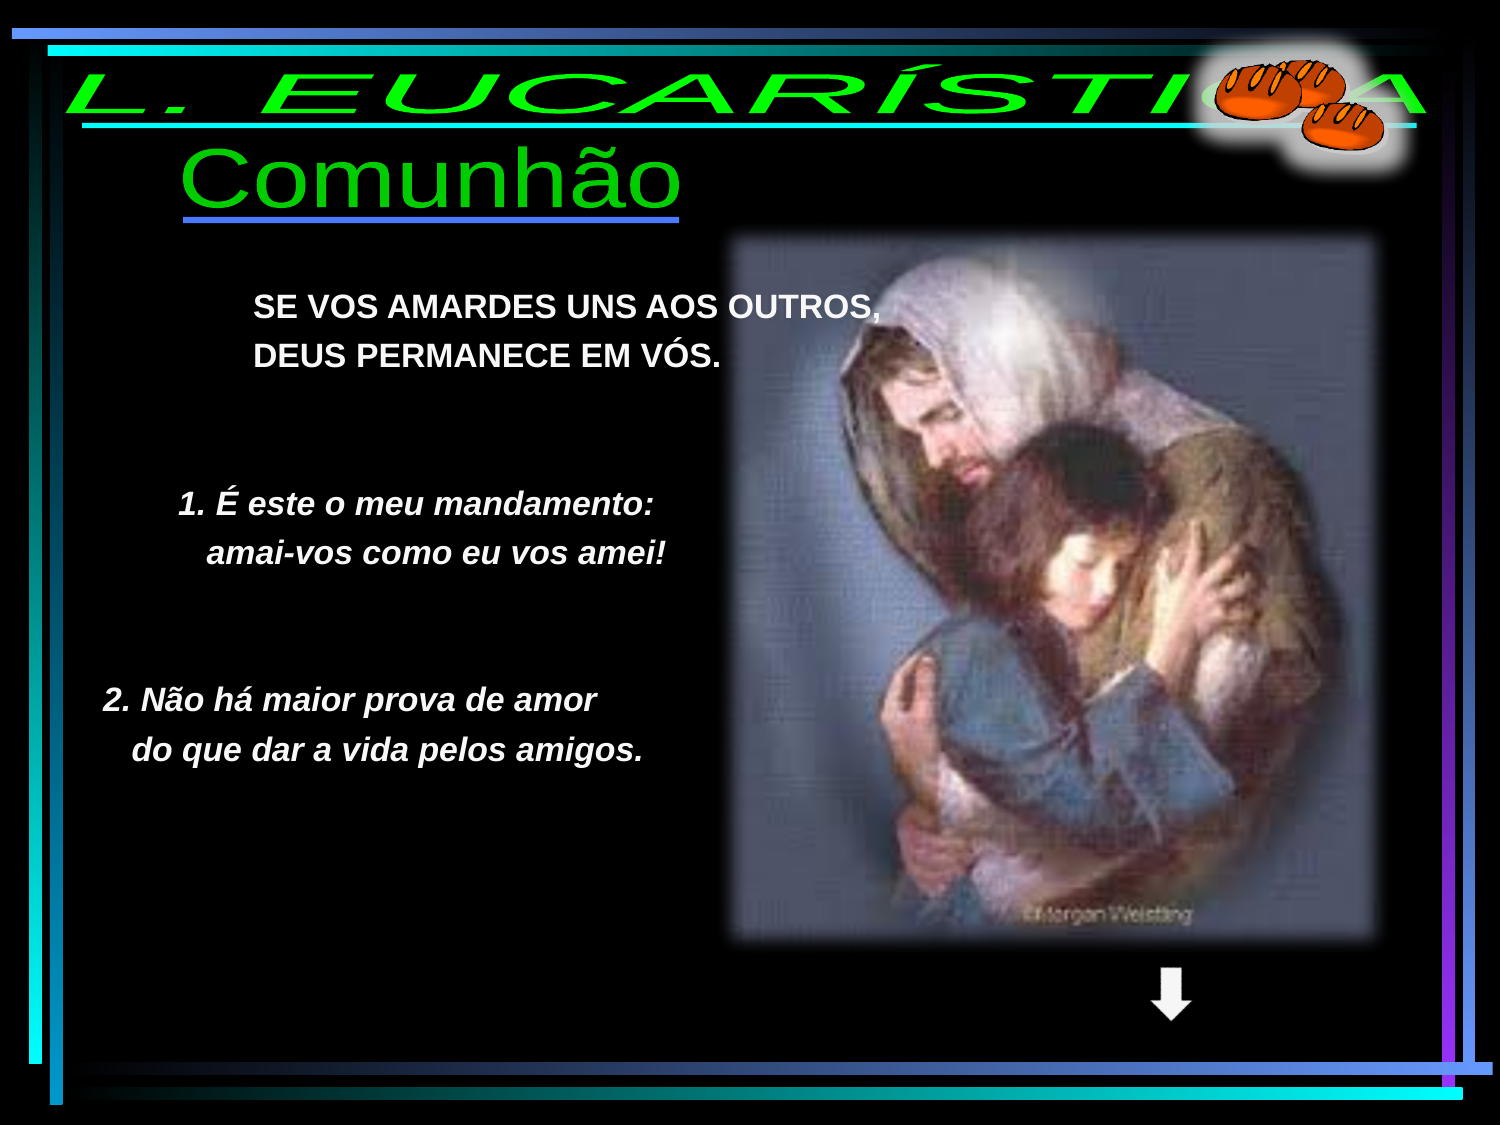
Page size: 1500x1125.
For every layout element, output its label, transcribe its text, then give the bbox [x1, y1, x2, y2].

picture [1191, 54, 1389, 162]
text_box SE VOS AMARDES UNS AOS OUTROS, DEUS PERMANECE EM VÓS. 1. É este o meu mandamento: amai-vos como eu vos amei! 2. Não há maior prova de amor do que dar a vida pelos amigos. [88, 302, 709, 798]
picture [714, 219, 1394, 1024]
